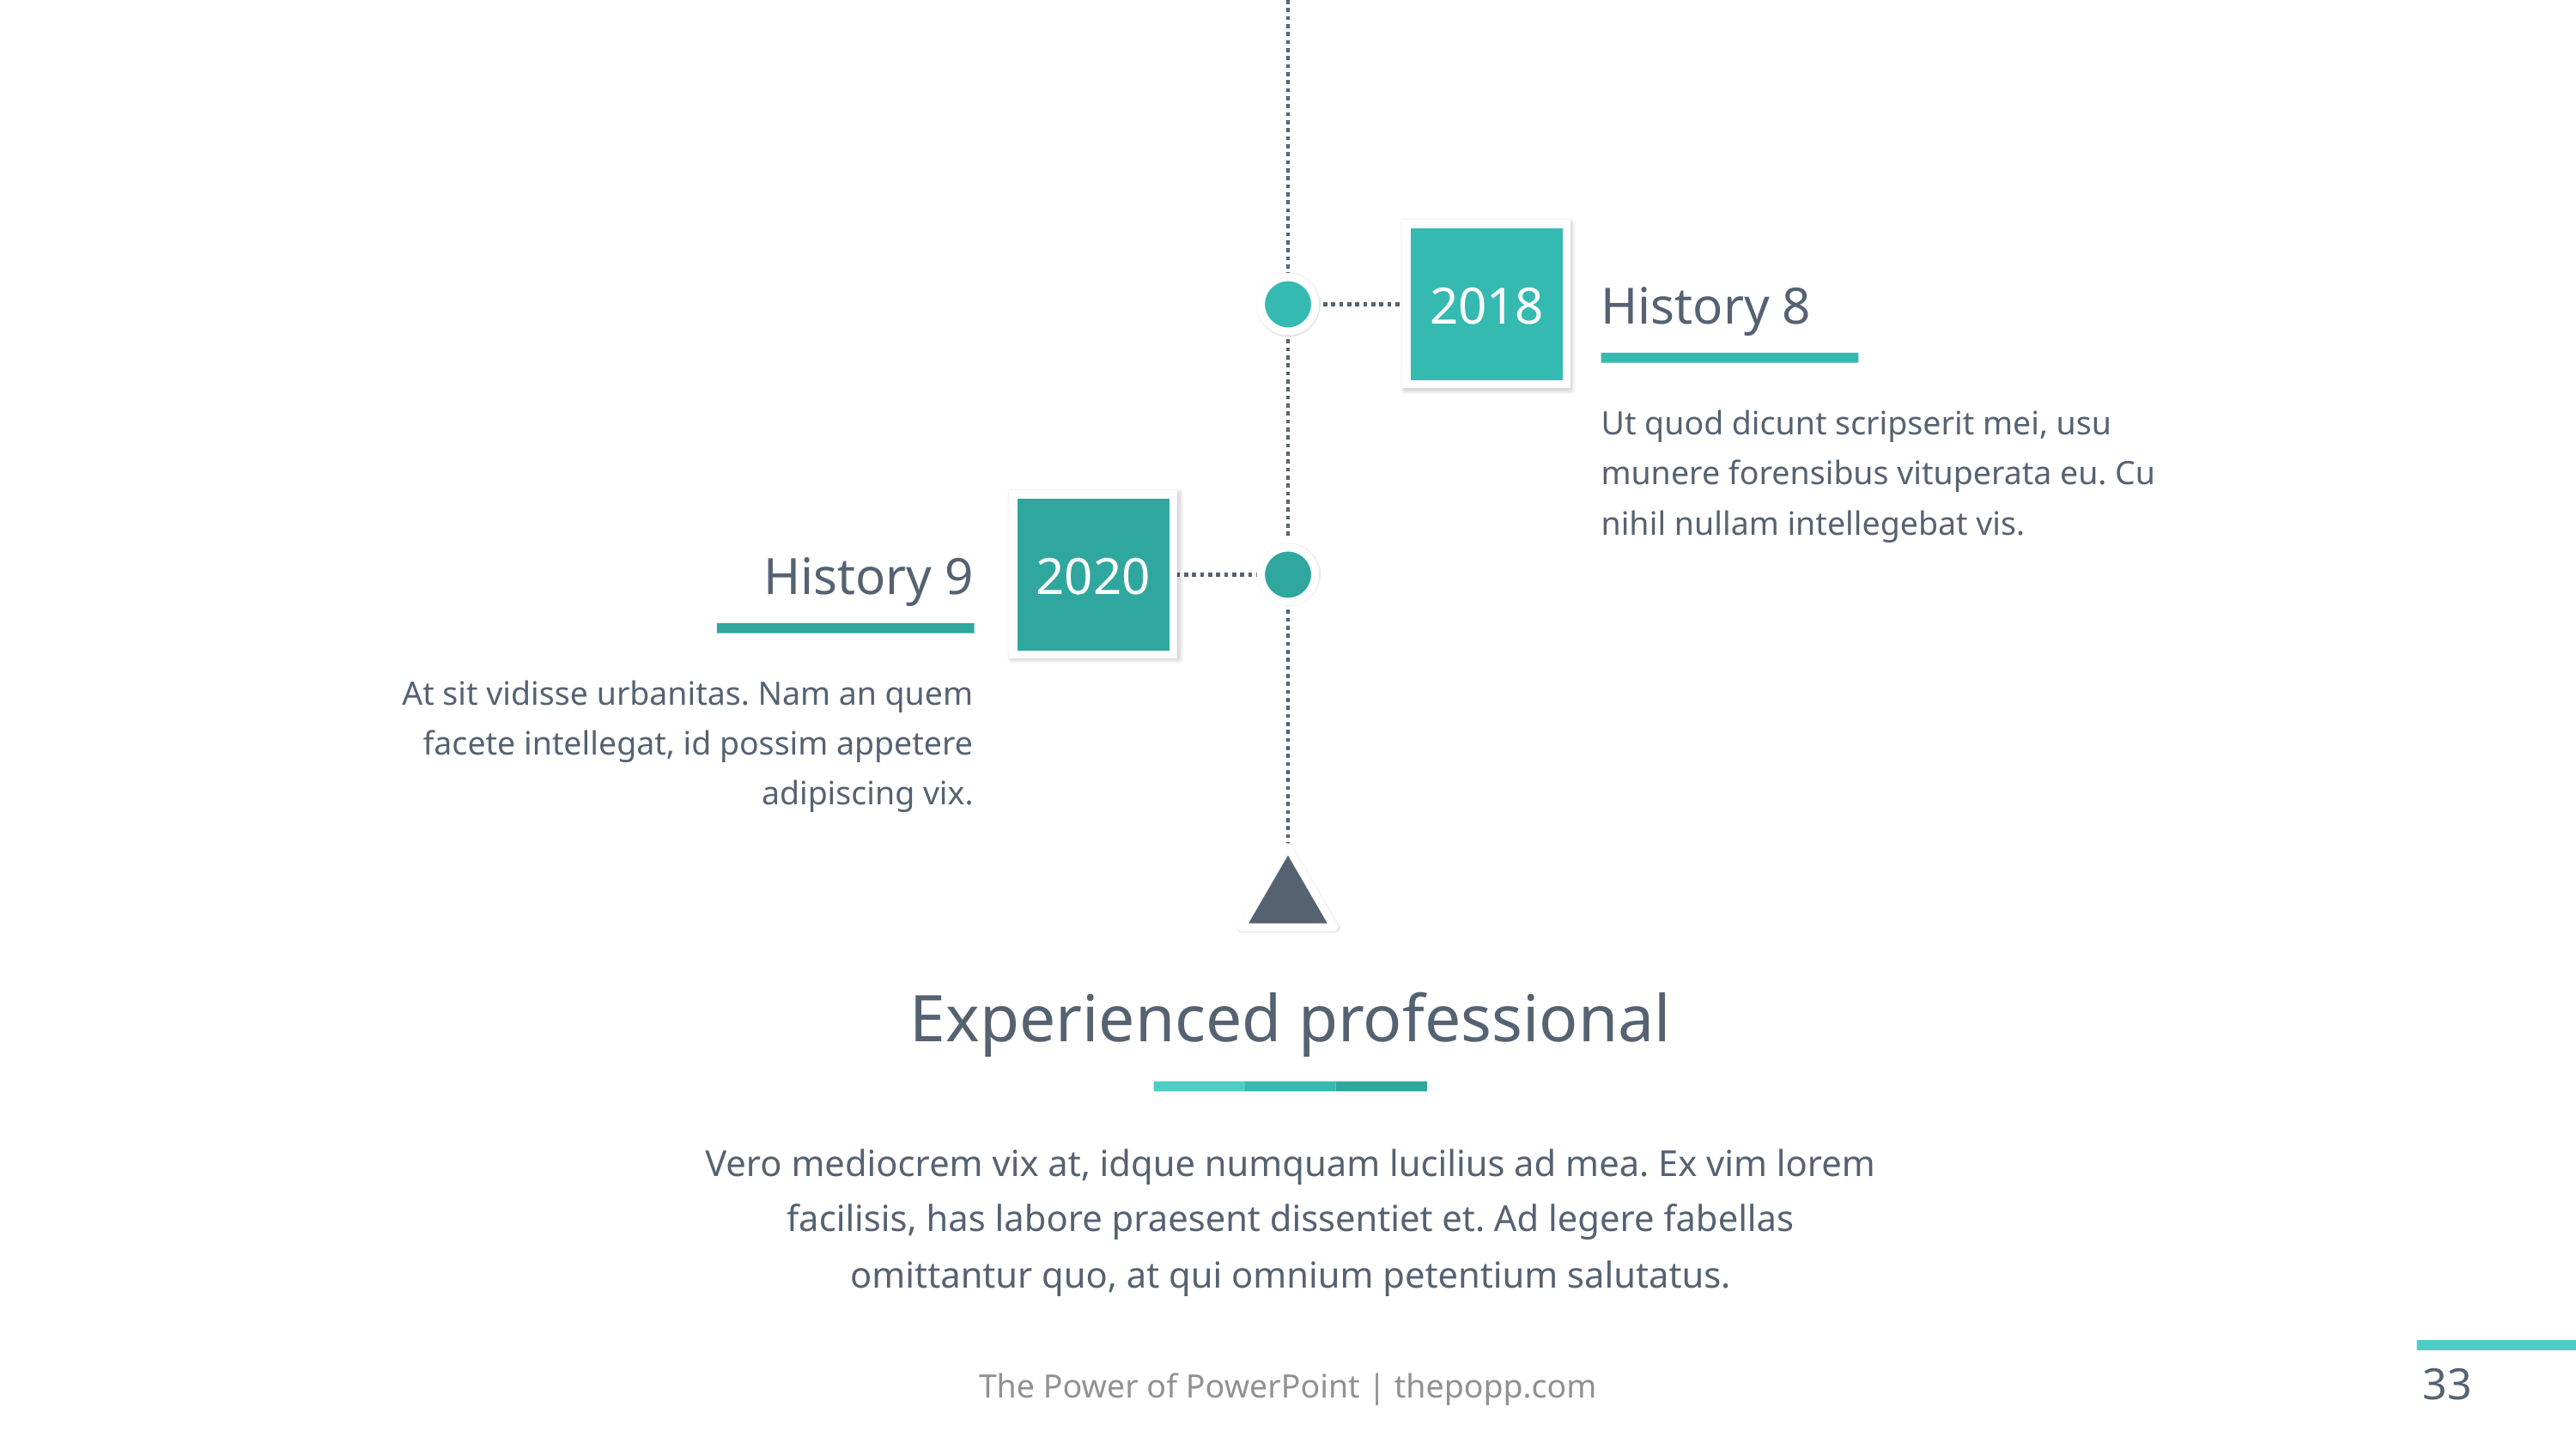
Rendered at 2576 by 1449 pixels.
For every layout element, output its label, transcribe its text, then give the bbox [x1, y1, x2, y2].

list Experienced professional [688, 962, 1893, 1069]
footer The Power of PowerPoint | thepopp.com [853, 1349, 1723, 1427]
list 2020 [1010, 522, 1176, 627]
list 2018 [1403, 252, 1570, 357]
slide_number 33 [2409, 1351, 2576, 1421]
list Vero mediocrem vix at, idque numquam lucilius ad mea. Ex vim lorem facilisis, has labore praesent dissentiet et. Ad legere fabellas omittantur quo, at qui omnium petentium salutatus. [688, 1120, 1893, 1322]
list Ut quod dicunt scripserit mei, usu munere forensibus vituperata eu. Cu nihil nullam intellegebat vis. [1588, 384, 2238, 593]
list At sit vidisse urbanitas. Nam an quem facete intellegat, id possim appetere adipiscing vix. [337, 654, 987, 864]
list History 9 [337, 522, 987, 627]
list History 8 [1588, 252, 2238, 357]
